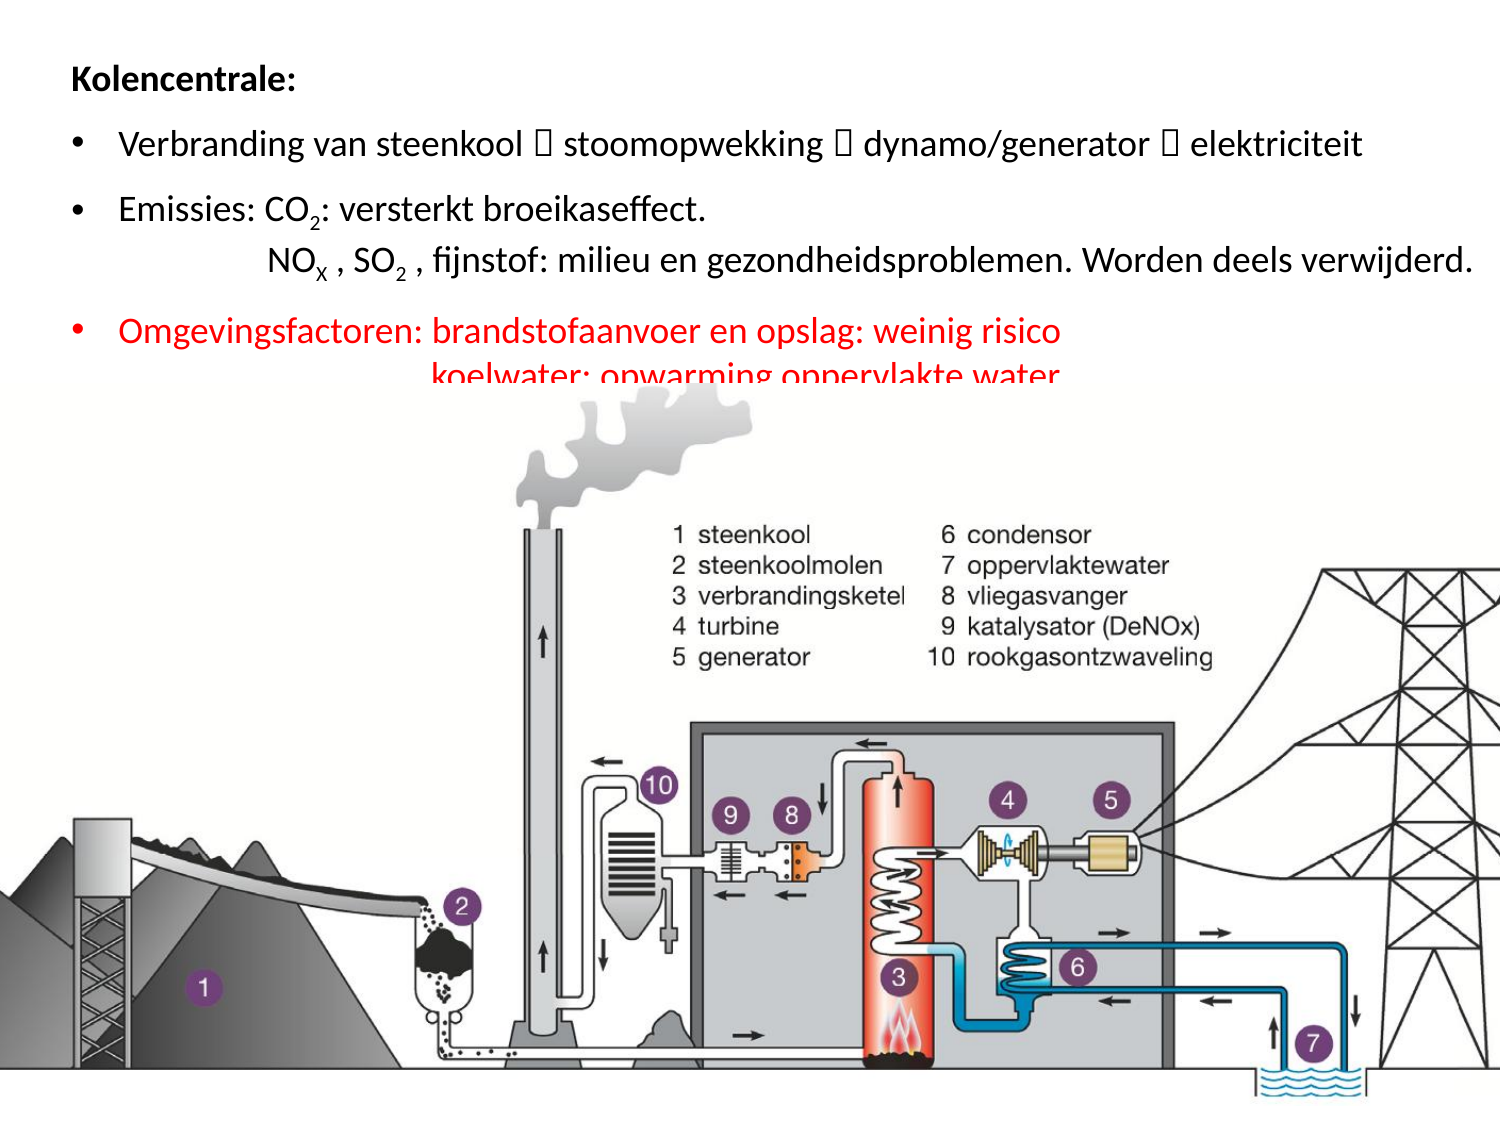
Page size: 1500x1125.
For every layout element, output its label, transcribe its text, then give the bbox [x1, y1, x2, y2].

picture [0, 383, 1500, 1106]
text_box Kolencentrale: Verbranding van steenkool  stoomopwekking  dynamo/generator  elektriciteit Emissies: CO2: versterkt broeikaseffect. NOX , SO2 , fijnstof: milieu en gezondheidsproblemen. Worden deels verwijderd. Omgevingsfactoren: brandstofaanvoer en opslag: weinig risico koelwater: opwarming oppervlakte water [56, 46, 1500, 383]
